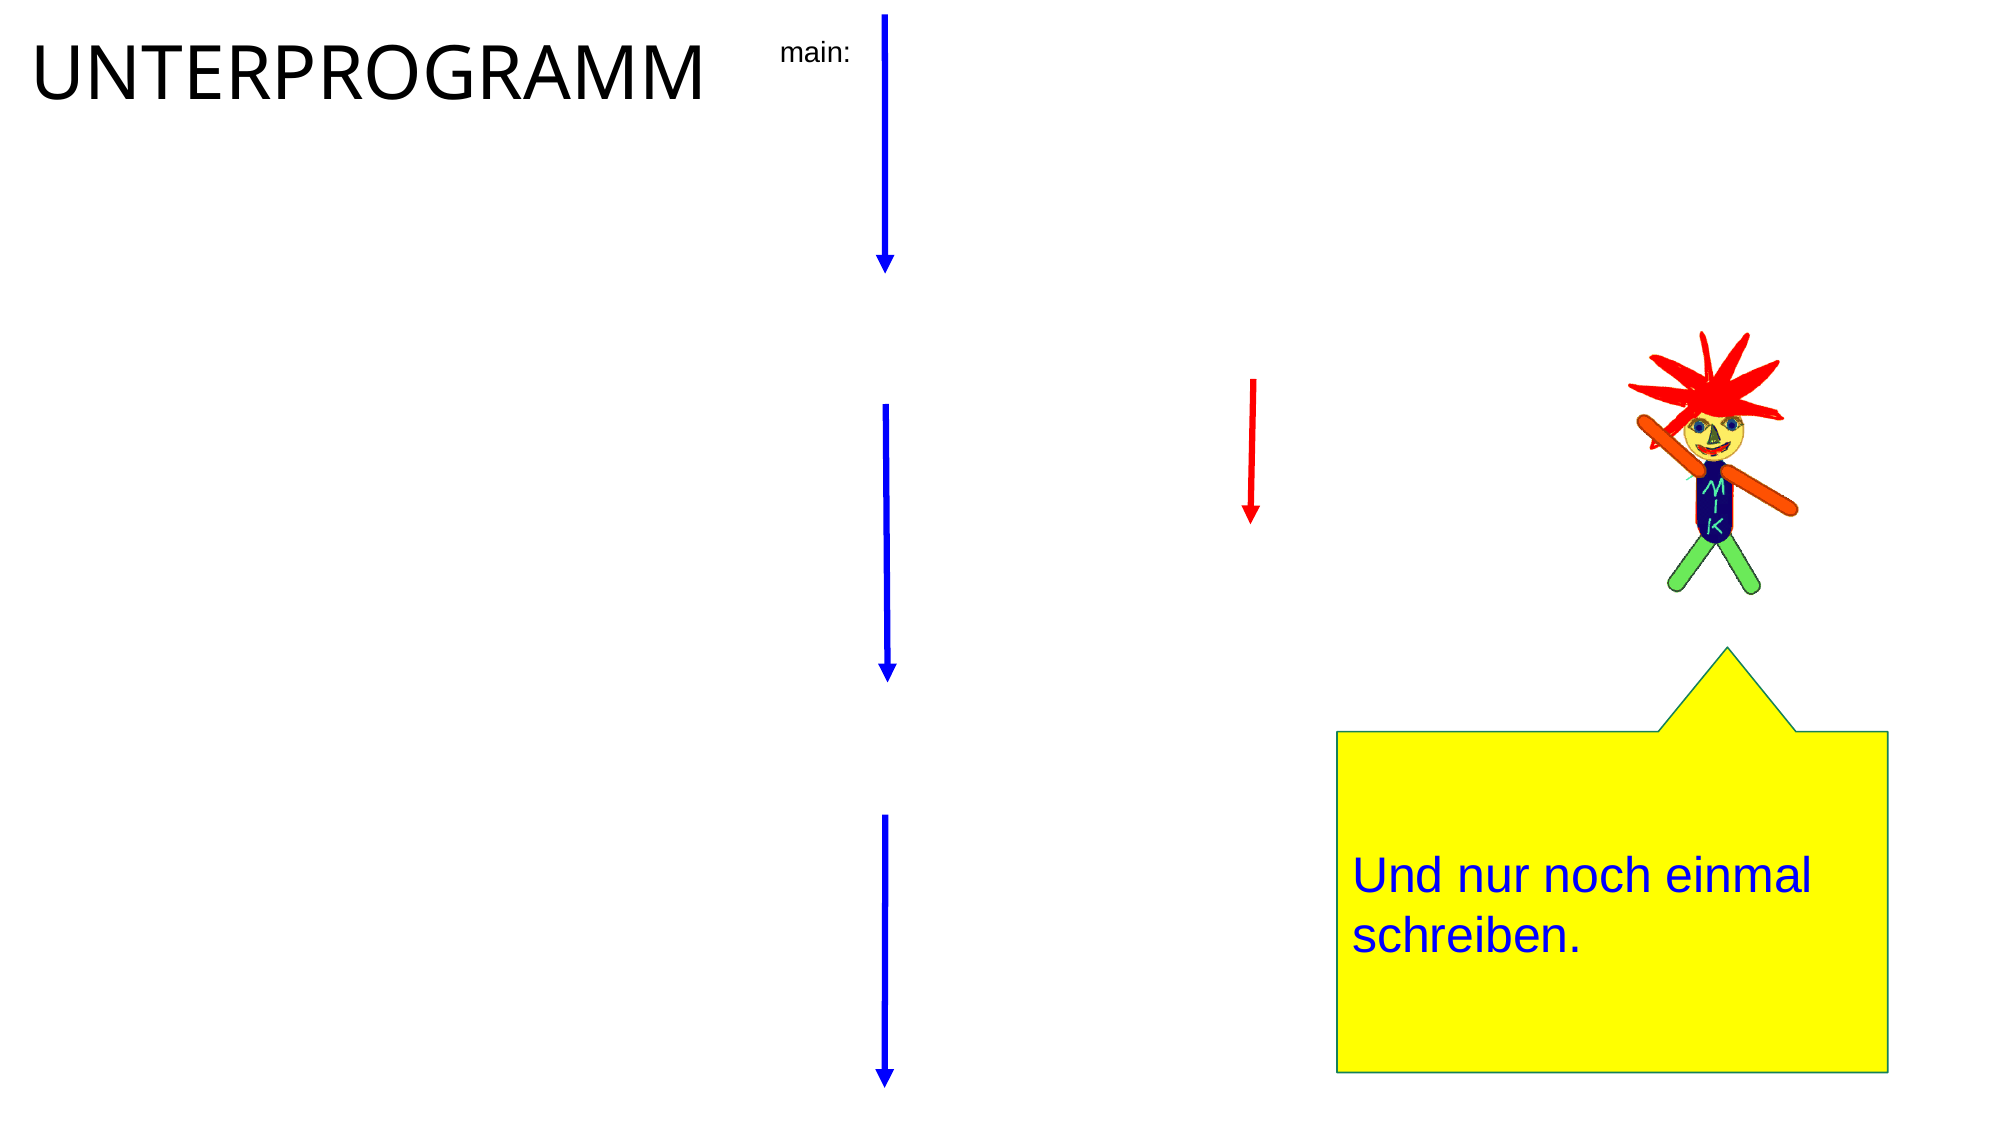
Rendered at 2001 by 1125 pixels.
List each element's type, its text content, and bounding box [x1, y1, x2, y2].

title UNTERPROGRAMM [15, 17, 762, 134]
text_box Und nur noch einmal schreiben. [1337, 647, 1888, 1073]
picture [1615, 321, 1807, 603]
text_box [1250, 378, 1254, 525]
text_box main: [764, 17, 881, 98]
